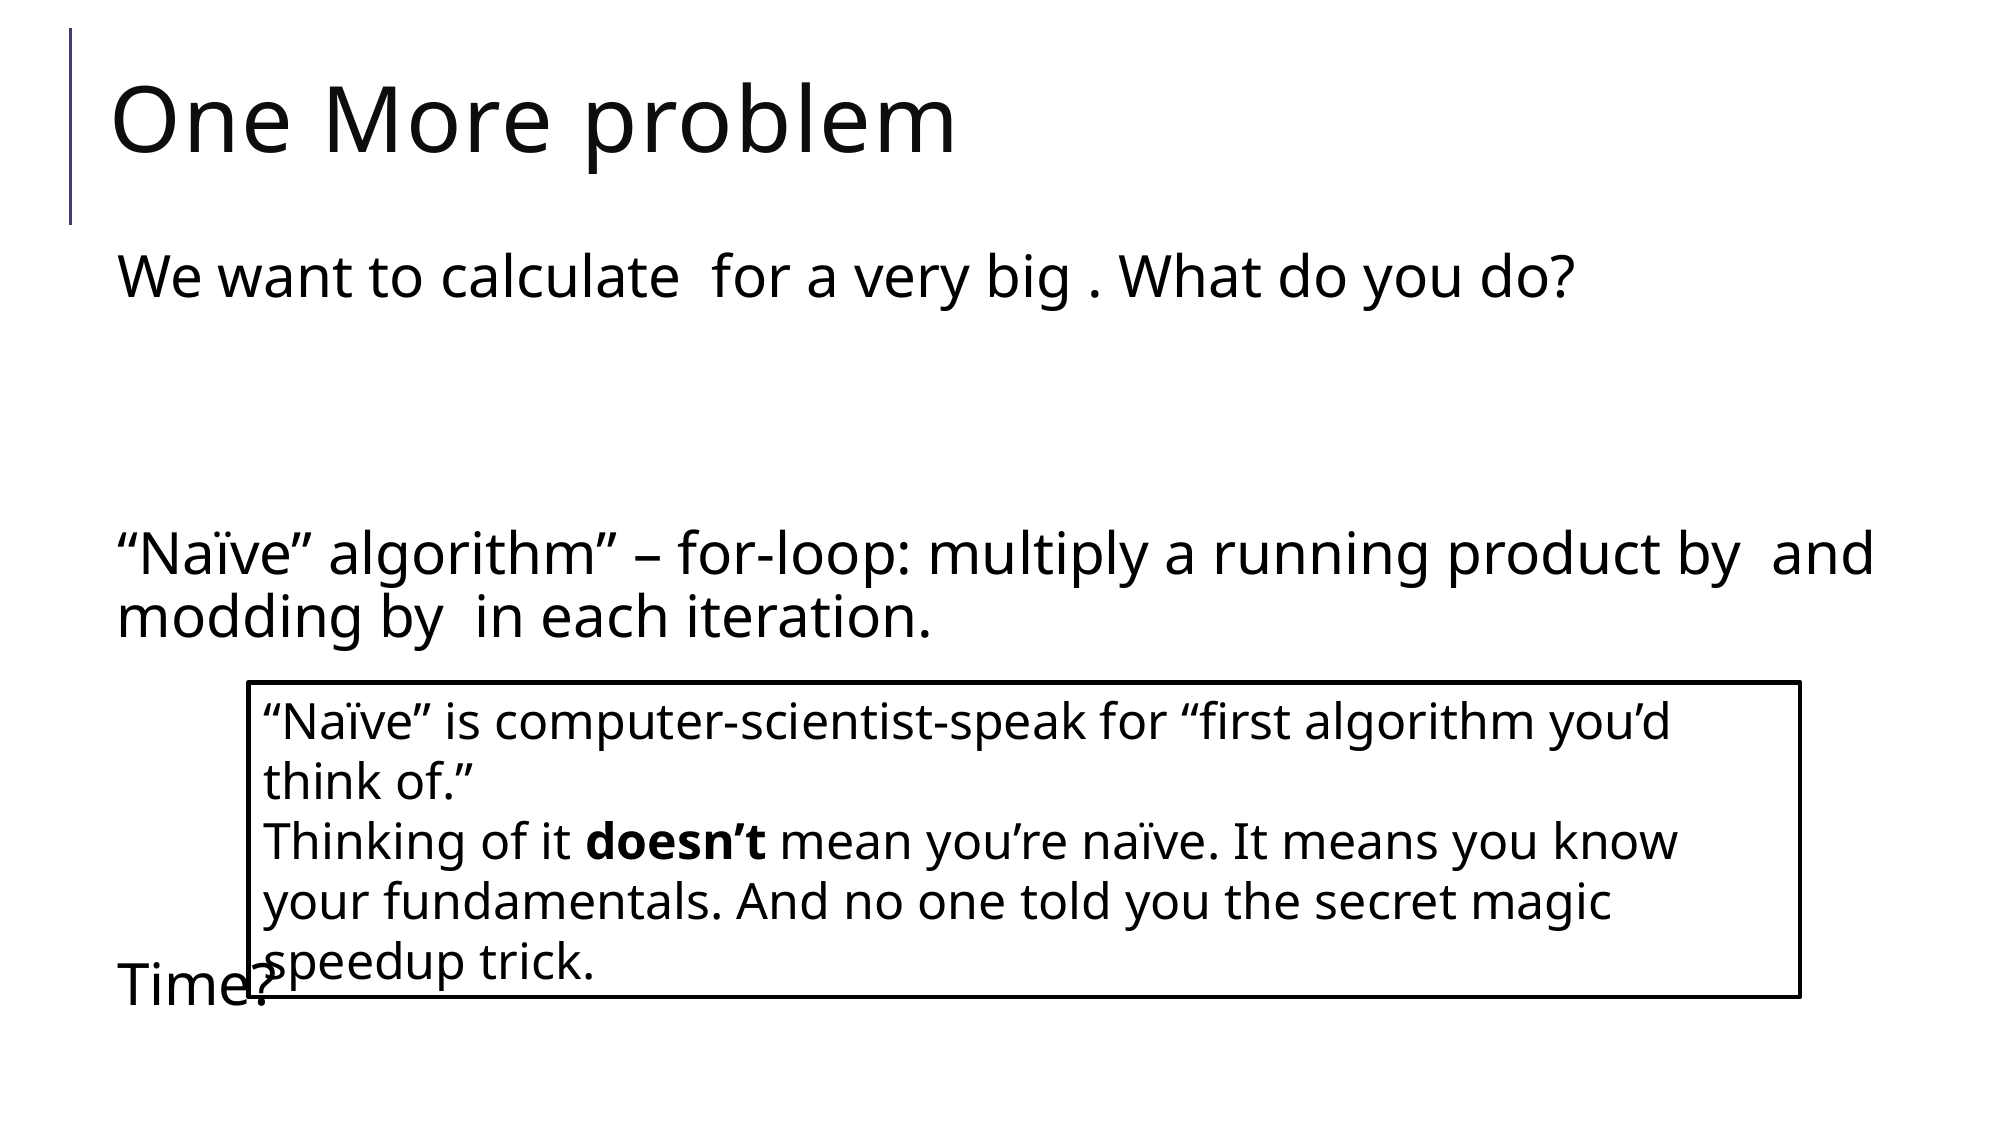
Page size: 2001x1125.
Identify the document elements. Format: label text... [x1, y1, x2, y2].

text_box “Naïve” is computer-scientist-speak for “first algorithm you’d think of.” Thinking of it doesn’t mean you’re naïve. It means you know your fundamentals. And no one told you the secret magic speedup trick. [248, 682, 1800, 998]
title One More problem [94, 43, 1930, 210]
